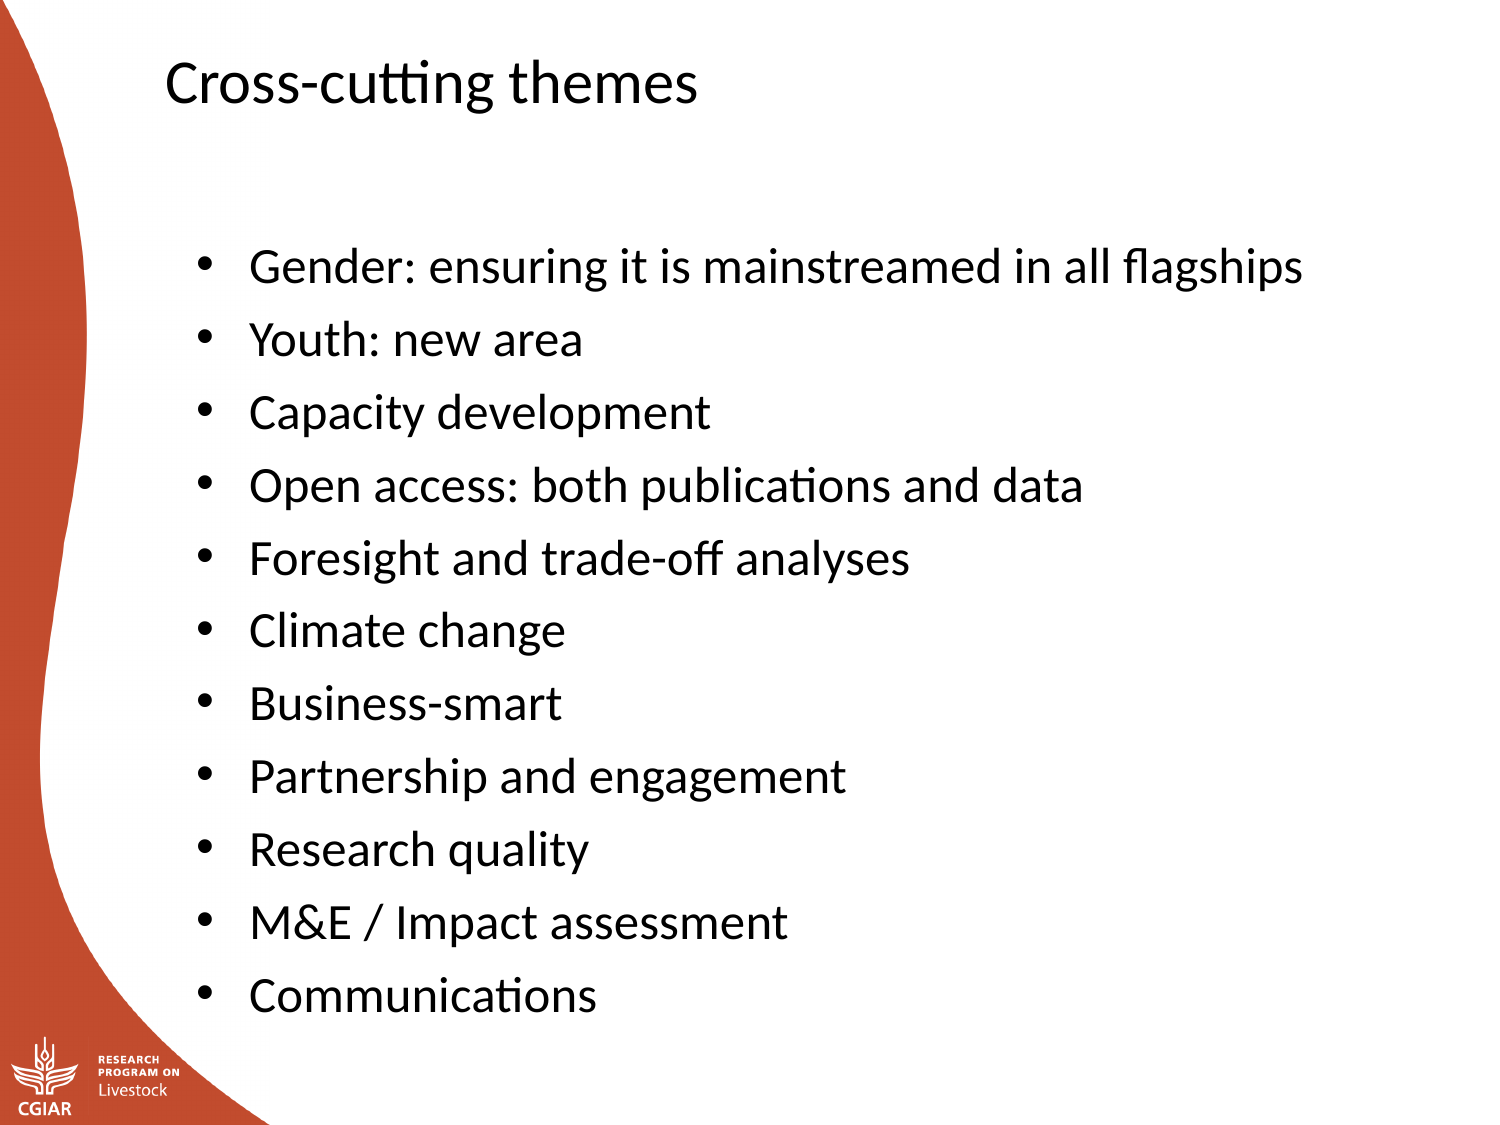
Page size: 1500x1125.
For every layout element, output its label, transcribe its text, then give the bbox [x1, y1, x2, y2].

list Cross-cutting themes [150, 34, 1438, 222]
list Gender: ensuring it is mainstreamed in all flagships Youth: new area Capacity development Open access: both publications and data Foresight and trade-off analyses Climate change Business-smart Partnership and engagement Research quality M&E / Impact assessment Communications [181, 224, 1407, 1038]
picture [0, 0, 270, 1125]
